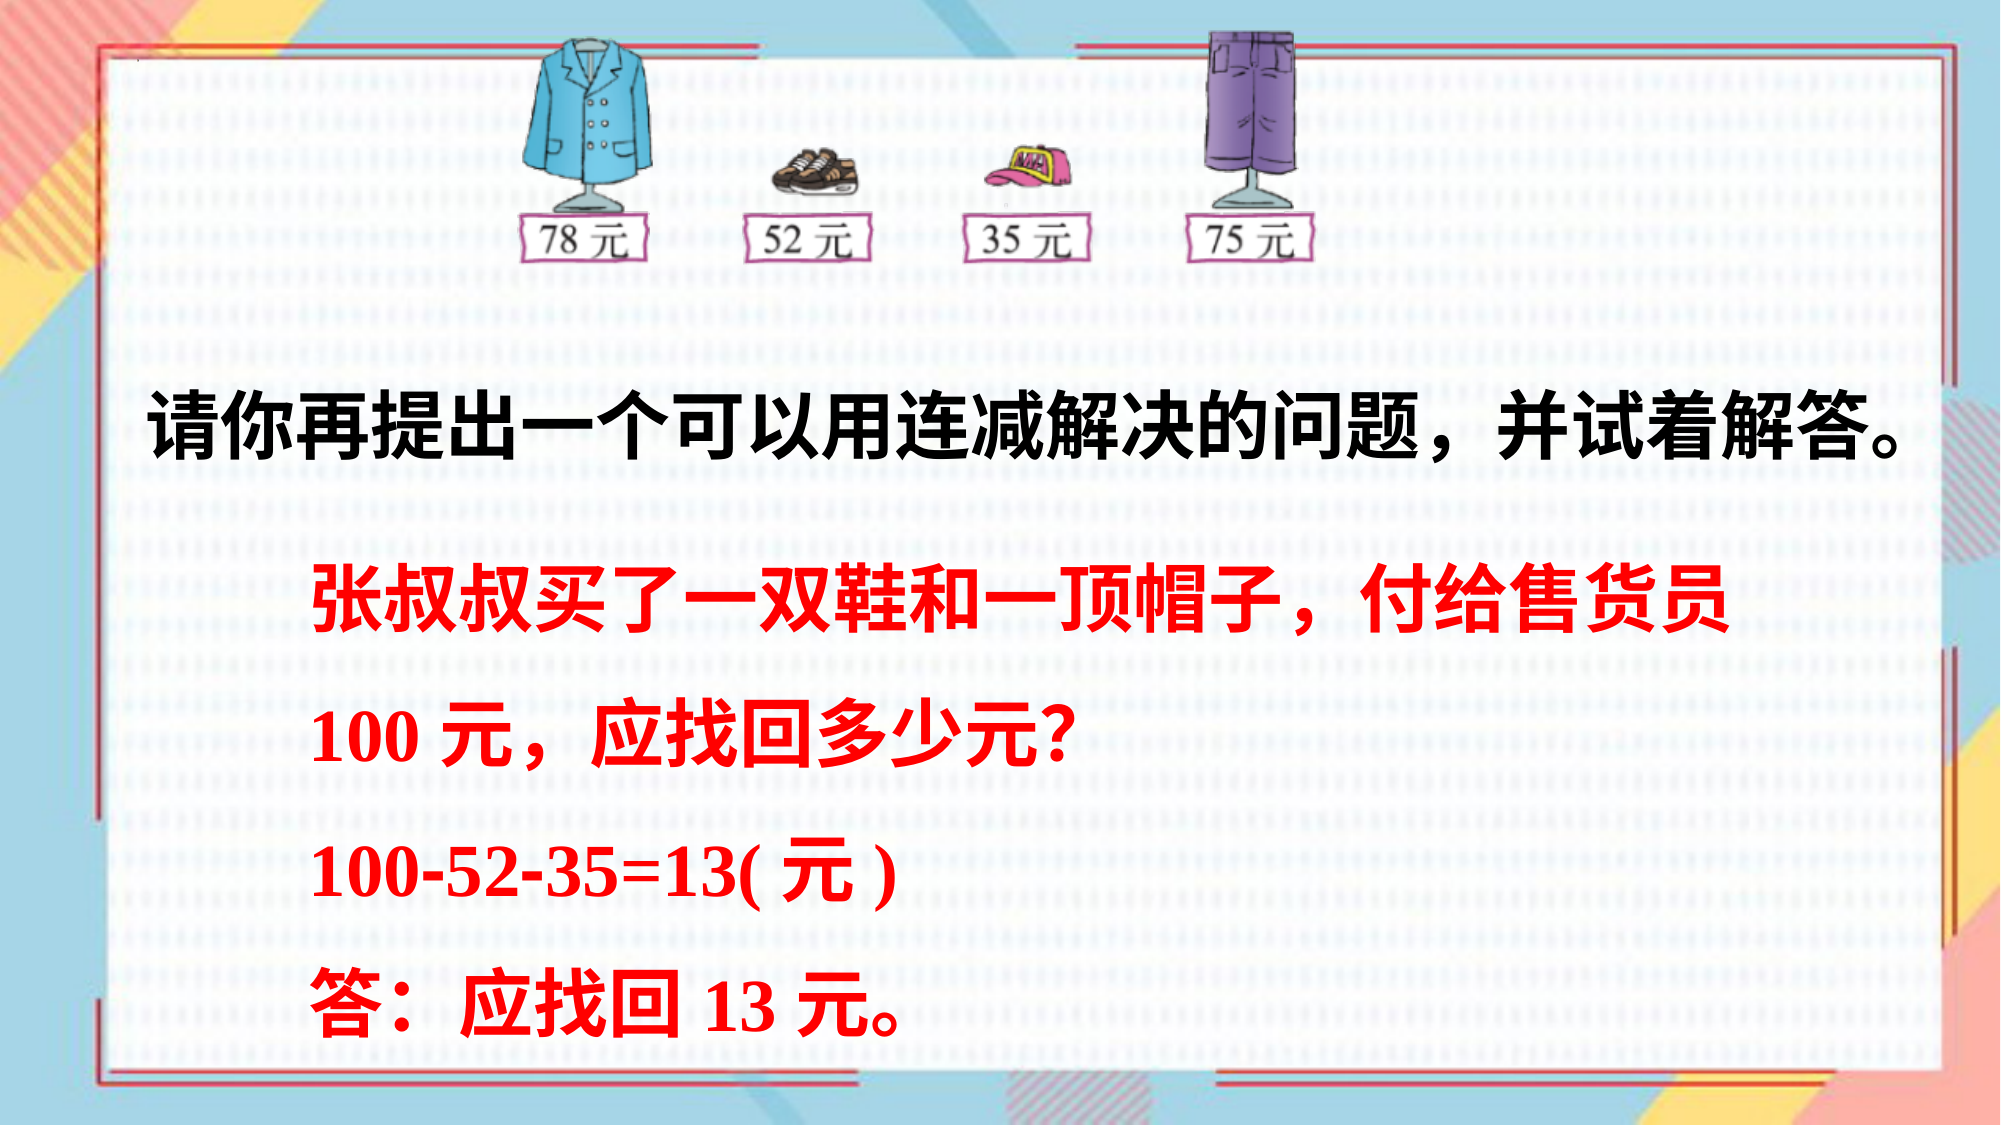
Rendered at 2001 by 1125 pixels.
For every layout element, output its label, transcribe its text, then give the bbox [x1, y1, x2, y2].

text_box 张叔叔买了一双鞋和一顶帽子，付给售货员100元，应找回多少元？ 100-52-35=13(元) 答：应找回13元。 [294, 498, 1831, 1054]
picture [0, 0, 2001, 1125]
text_box 请你再提出一个可以用连减解决的问题，并试着解答。 [130, 326, 1894, 476]
